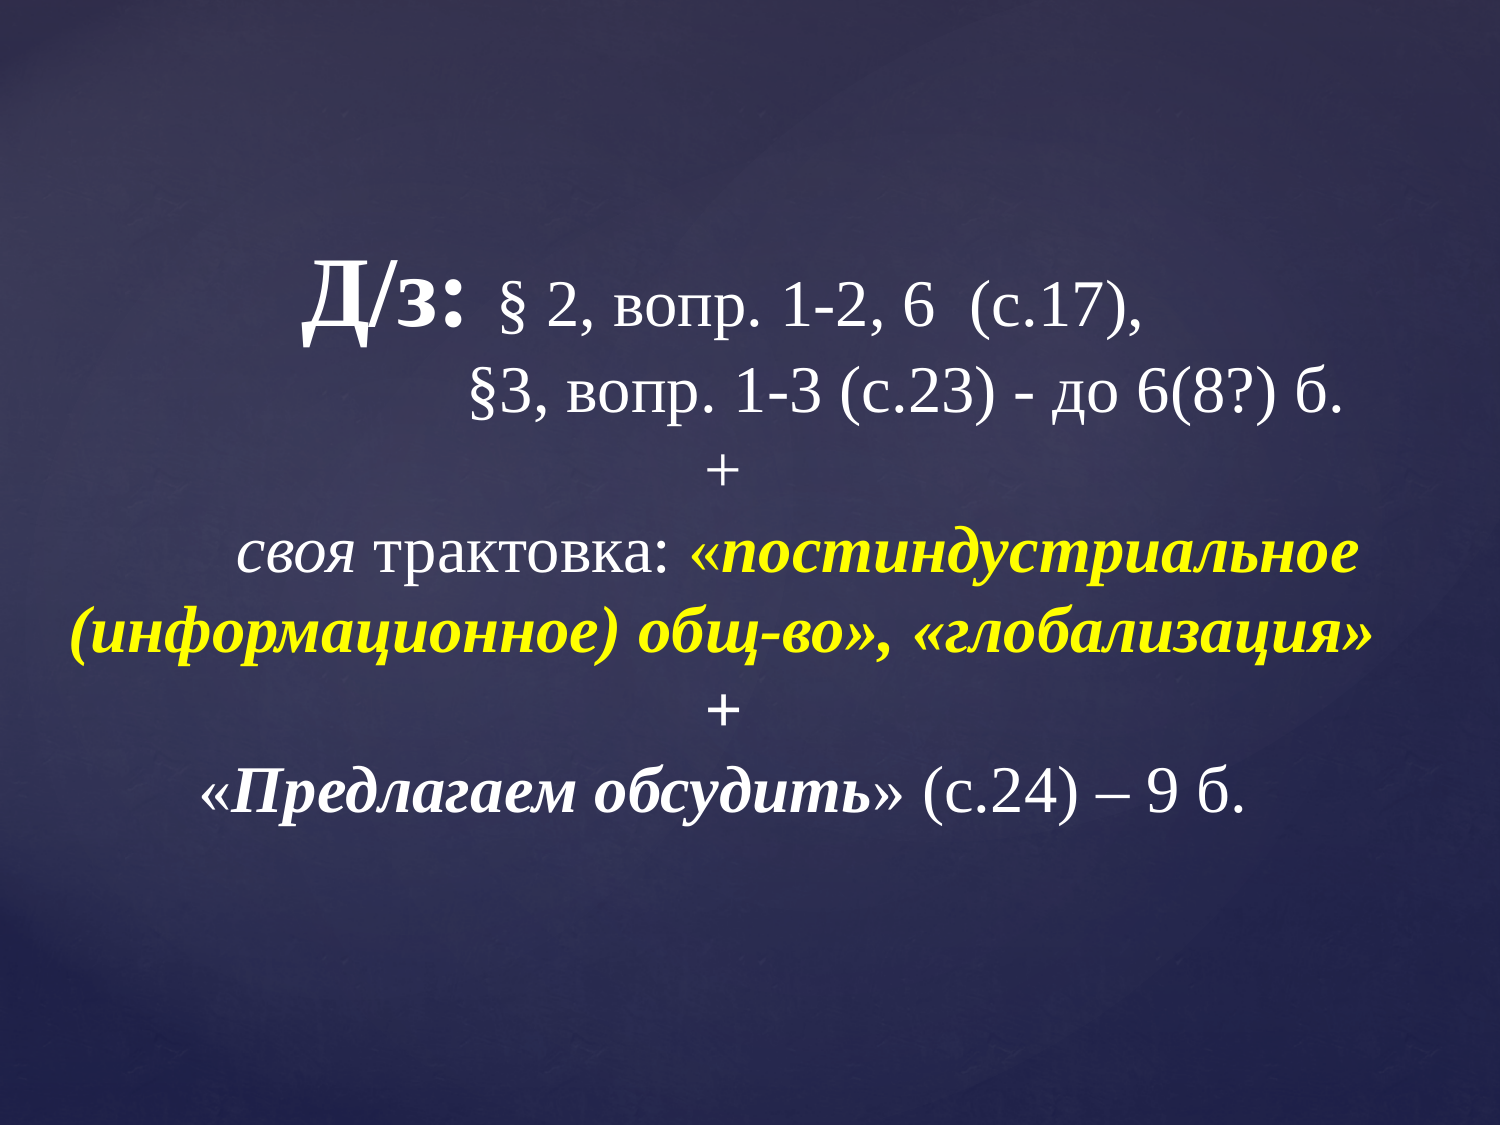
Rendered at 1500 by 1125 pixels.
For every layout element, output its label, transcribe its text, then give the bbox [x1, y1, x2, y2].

title Д/з: § 2, вопр. 1-2, 6 (с.17), §3, вопр. 1-3 (с.23) - до 6(8?) б. + своя трактовка: «постиндустриальное (информационное) общ-во», «глобализация» + «Предлагаем обсудить» (с.24) – 9 б. [41, 763, 1406, 914]
